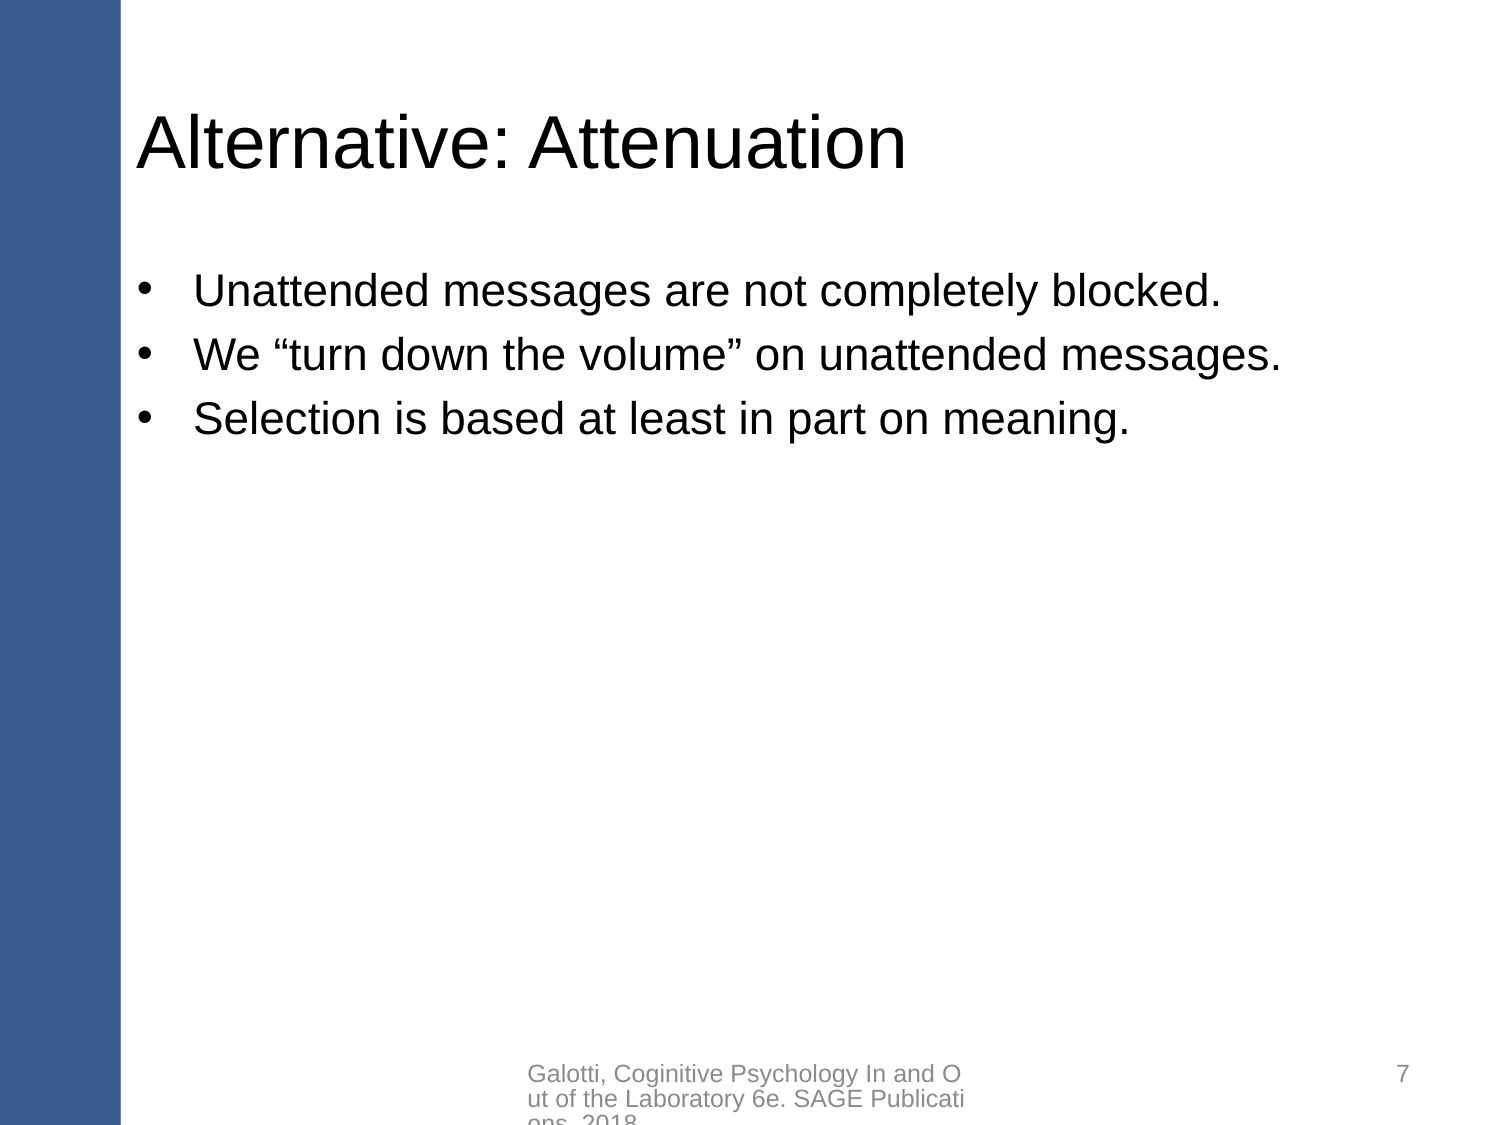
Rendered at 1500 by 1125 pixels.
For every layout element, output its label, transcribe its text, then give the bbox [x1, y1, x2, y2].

slide_number 7 [1074, 1042, 1425, 1103]
footer Galotti, Coginitive Psychology In and Out of the Laboratory 6e. SAGE Publications, 2018. [512, 1042, 988, 1103]
title Alternative: Attenuation [121, 45, 1472, 233]
list Unattended messages are not completely blocked. We “turn down the volume” on unattended messages. Selection is based at least in part on meaning. [121, 253, 1472, 996]
picture [0, 0, 1500, 1125]
